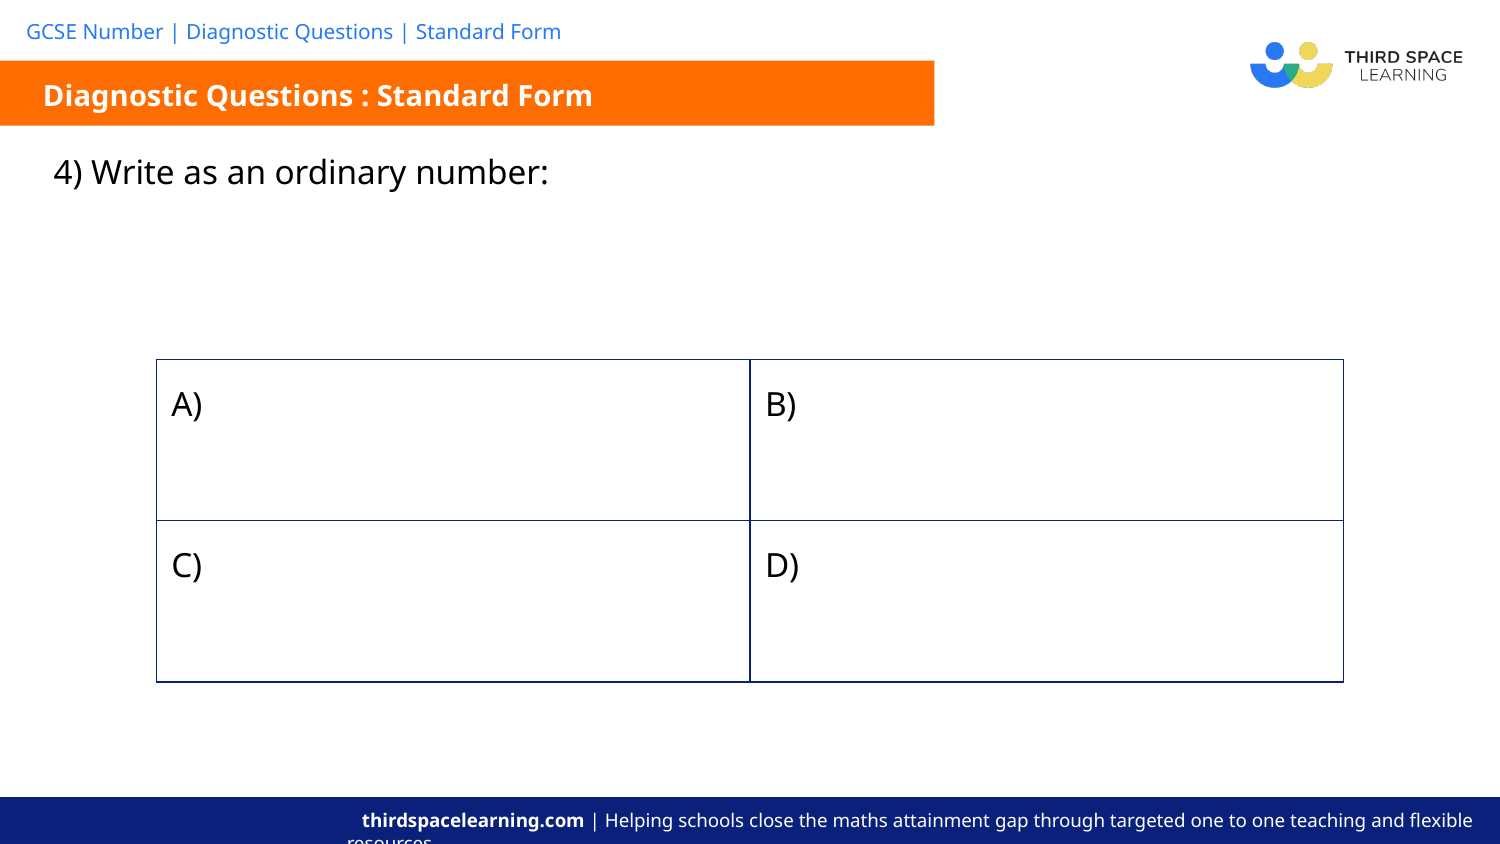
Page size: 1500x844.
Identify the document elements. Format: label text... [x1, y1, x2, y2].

picture [1250, 33, 1465, 99]
text_box Diagnostic Questions : Standard Form [27, 61, 778, 127]
